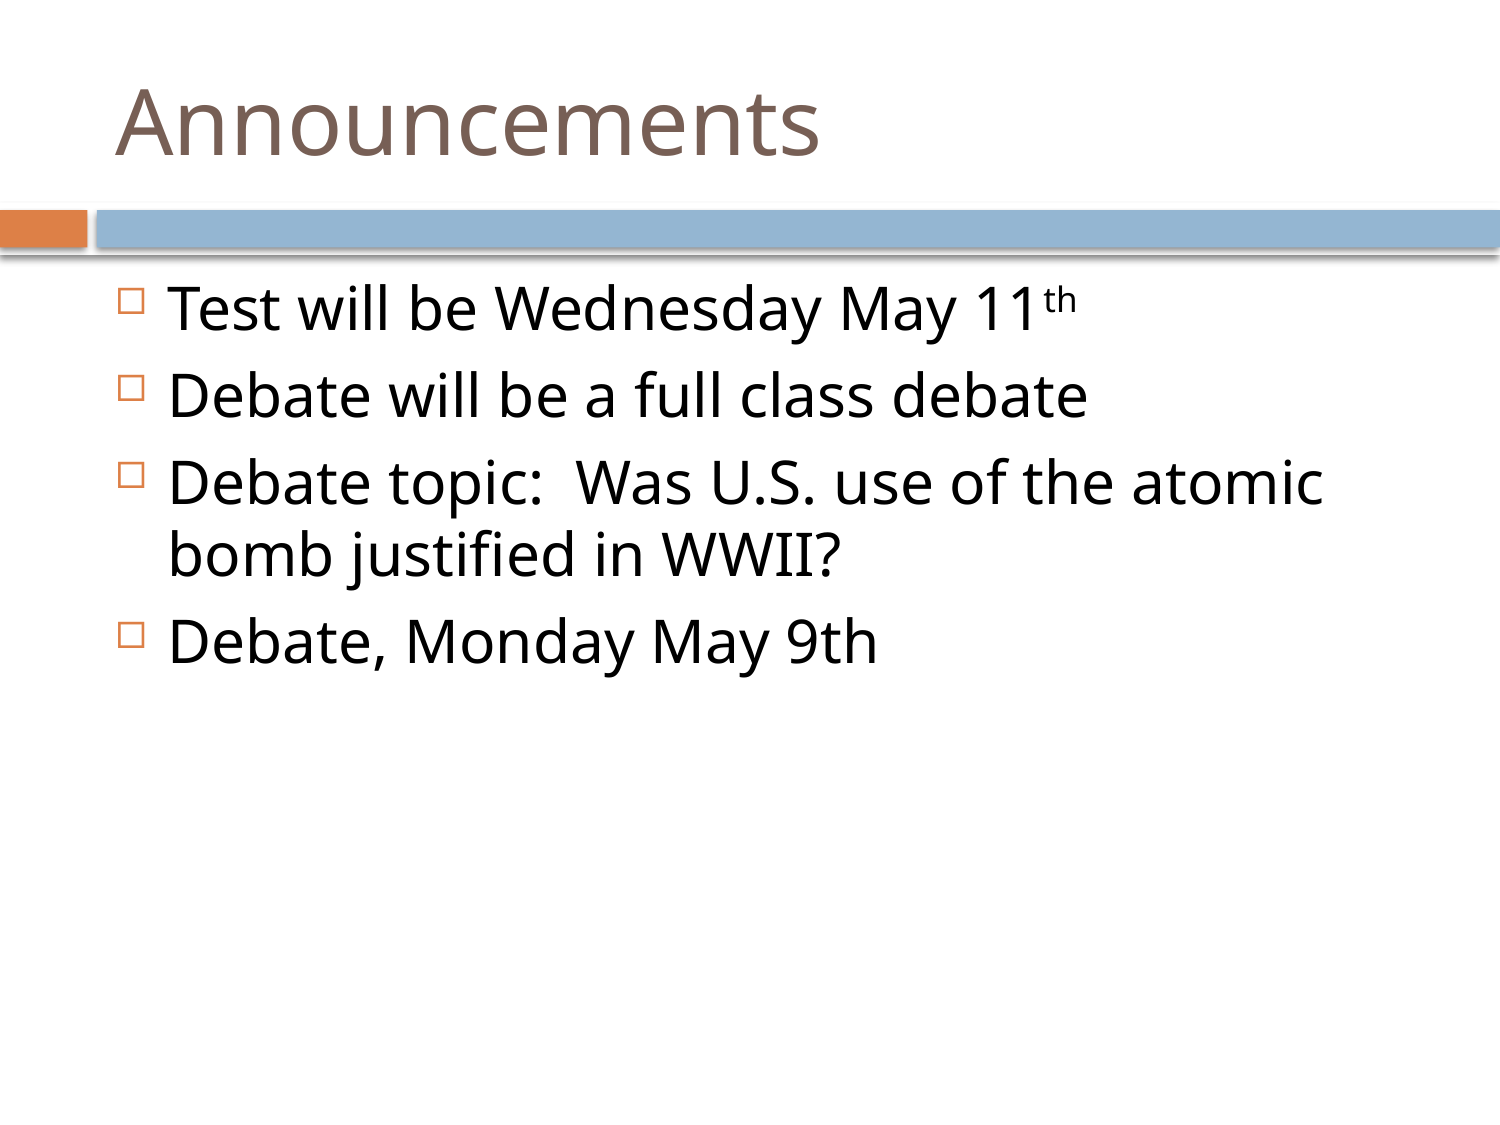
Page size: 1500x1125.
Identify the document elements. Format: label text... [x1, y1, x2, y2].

list Test will be Wednesday May 11th Debate will be a full class debate Debate topic: Was U.S. use of the atomic bomb justified in WWII? Debate, Monday May 9th [100, 262, 1438, 1000]
title Announcements [100, 37, 1438, 200]
